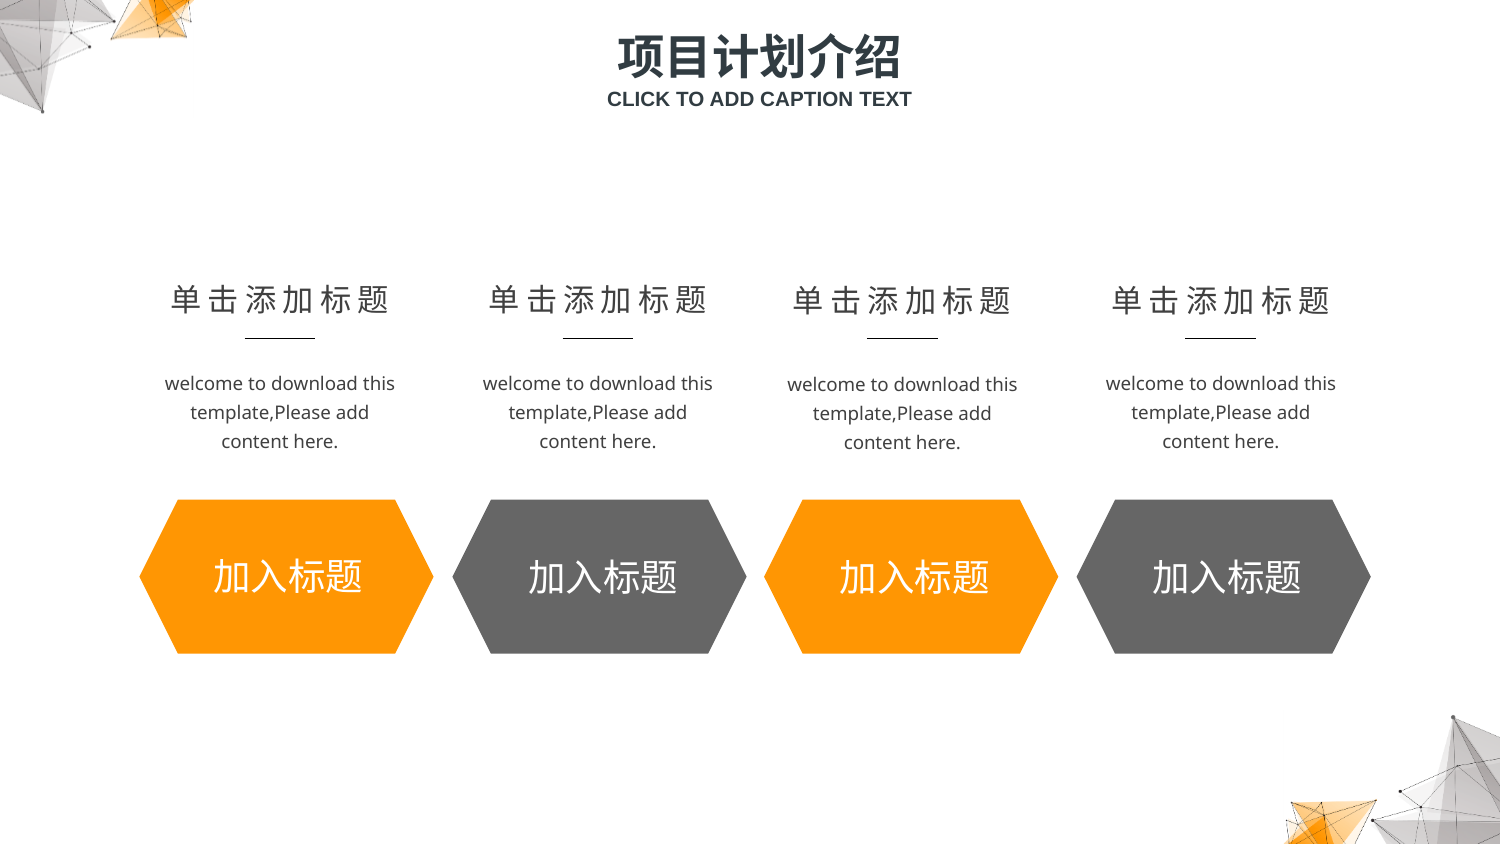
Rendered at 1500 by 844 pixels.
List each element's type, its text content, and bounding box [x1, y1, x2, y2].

text_box 加入标题 [1137, 532, 1318, 606]
text_box 加入标题 [198, 531, 379, 605]
text_box 加入标题 [825, 532, 1005, 606]
picture [0, 0, 194, 118]
text_box welcome to download this template,Please add content here. [137, 353, 423, 464]
text_box 单击添加标题 [681, 259, 1123, 331]
text_box [451, 498, 748, 655]
text_box [1075, 498, 1372, 655]
text_box 加入标题 [513, 533, 694, 607]
text_box [138, 498, 435, 655]
text_box [762, 498, 1060, 655]
text_box 项目计划介绍 [596, 26, 924, 84]
text_box welcome to download this template,Please add content here. [758, 354, 1046, 465]
text_box welcome to download this template,Please add content here. [455, 353, 741, 464]
text_box 单击添加标题 [100, 257, 459, 329]
text_box 单击添加标题 [1082, 258, 1360, 330]
picture [1283, 710, 1500, 844]
text_box welcome to download this template,Please add content here. [1077, 353, 1364, 464]
text_box CLICK TO ADD CAPTION TEXT [596, 85, 924, 111]
text_box 单击添加标题 [459, 257, 816, 329]
